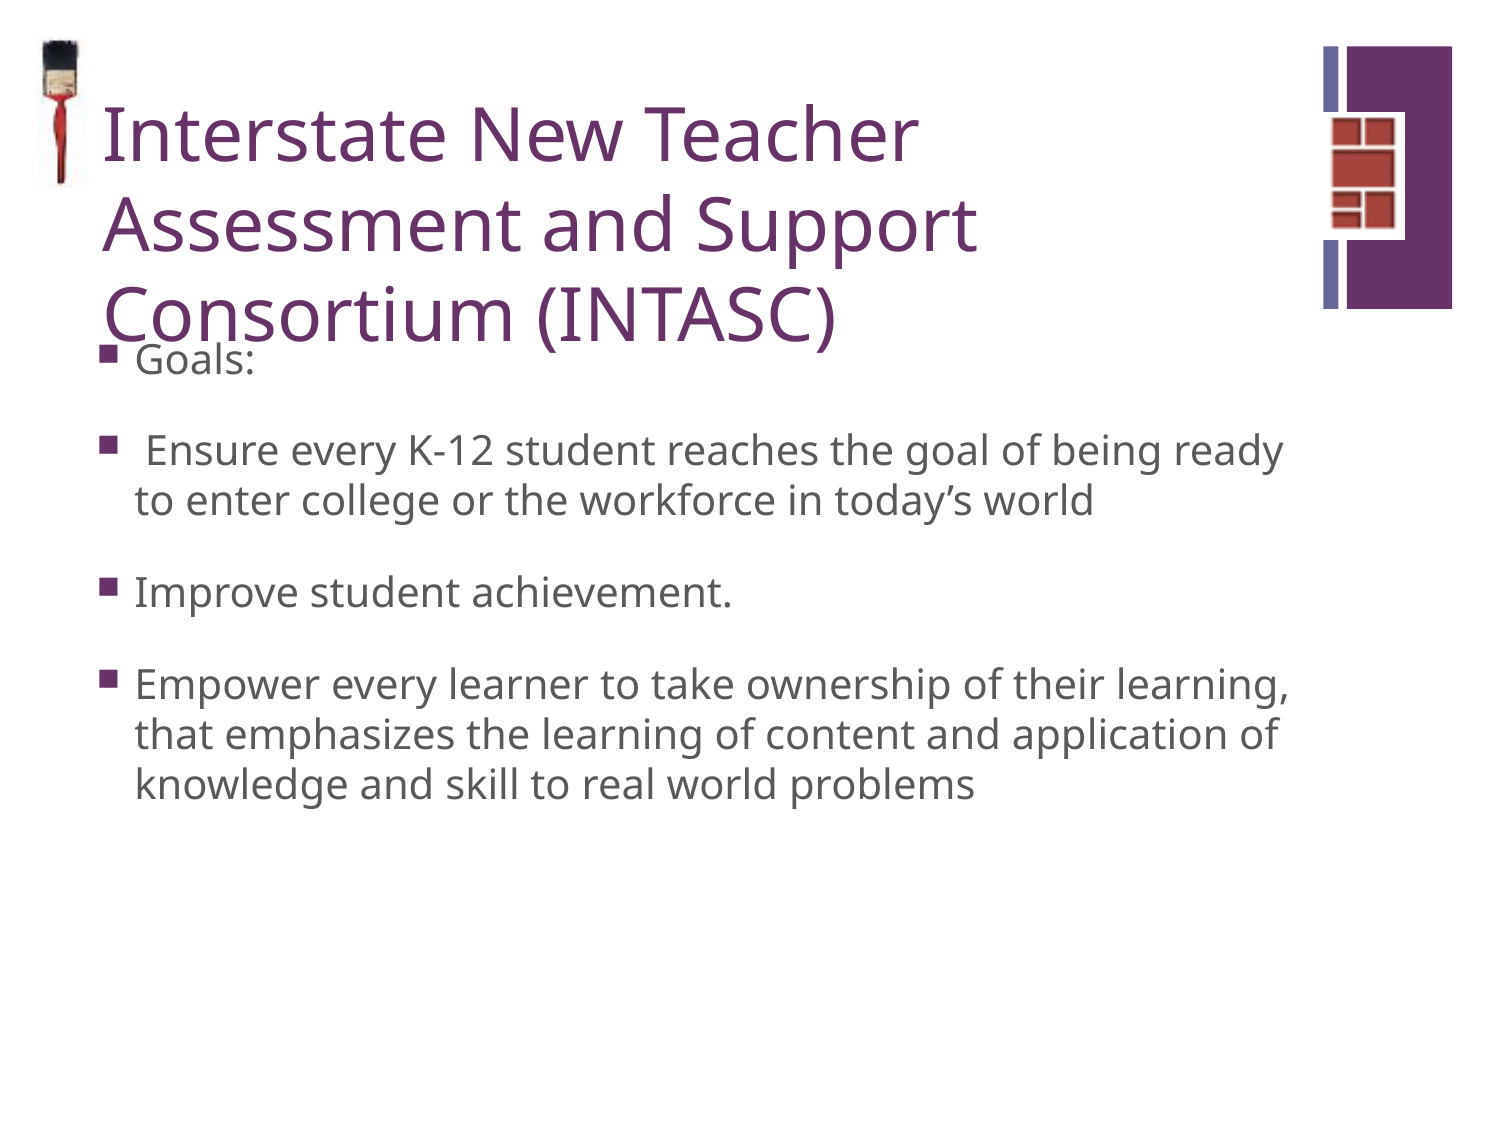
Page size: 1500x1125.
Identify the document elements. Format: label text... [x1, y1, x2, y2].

picture [1320, 111, 1406, 241]
list Goals: Ensure every K-12 student reaches the goal of being ready to enter college or the workforce in today’s world Improve student achievement. Empower every learner to take ownership of their learning, that emphasizes the learning of content and application of knowledge and skill to real world problems [81, 324, 1322, 1005]
picture [36, 36, 88, 188]
title Interstate New Teacher Assessment and Support Consortium (INTASC) [87, 79, 1350, 263]
